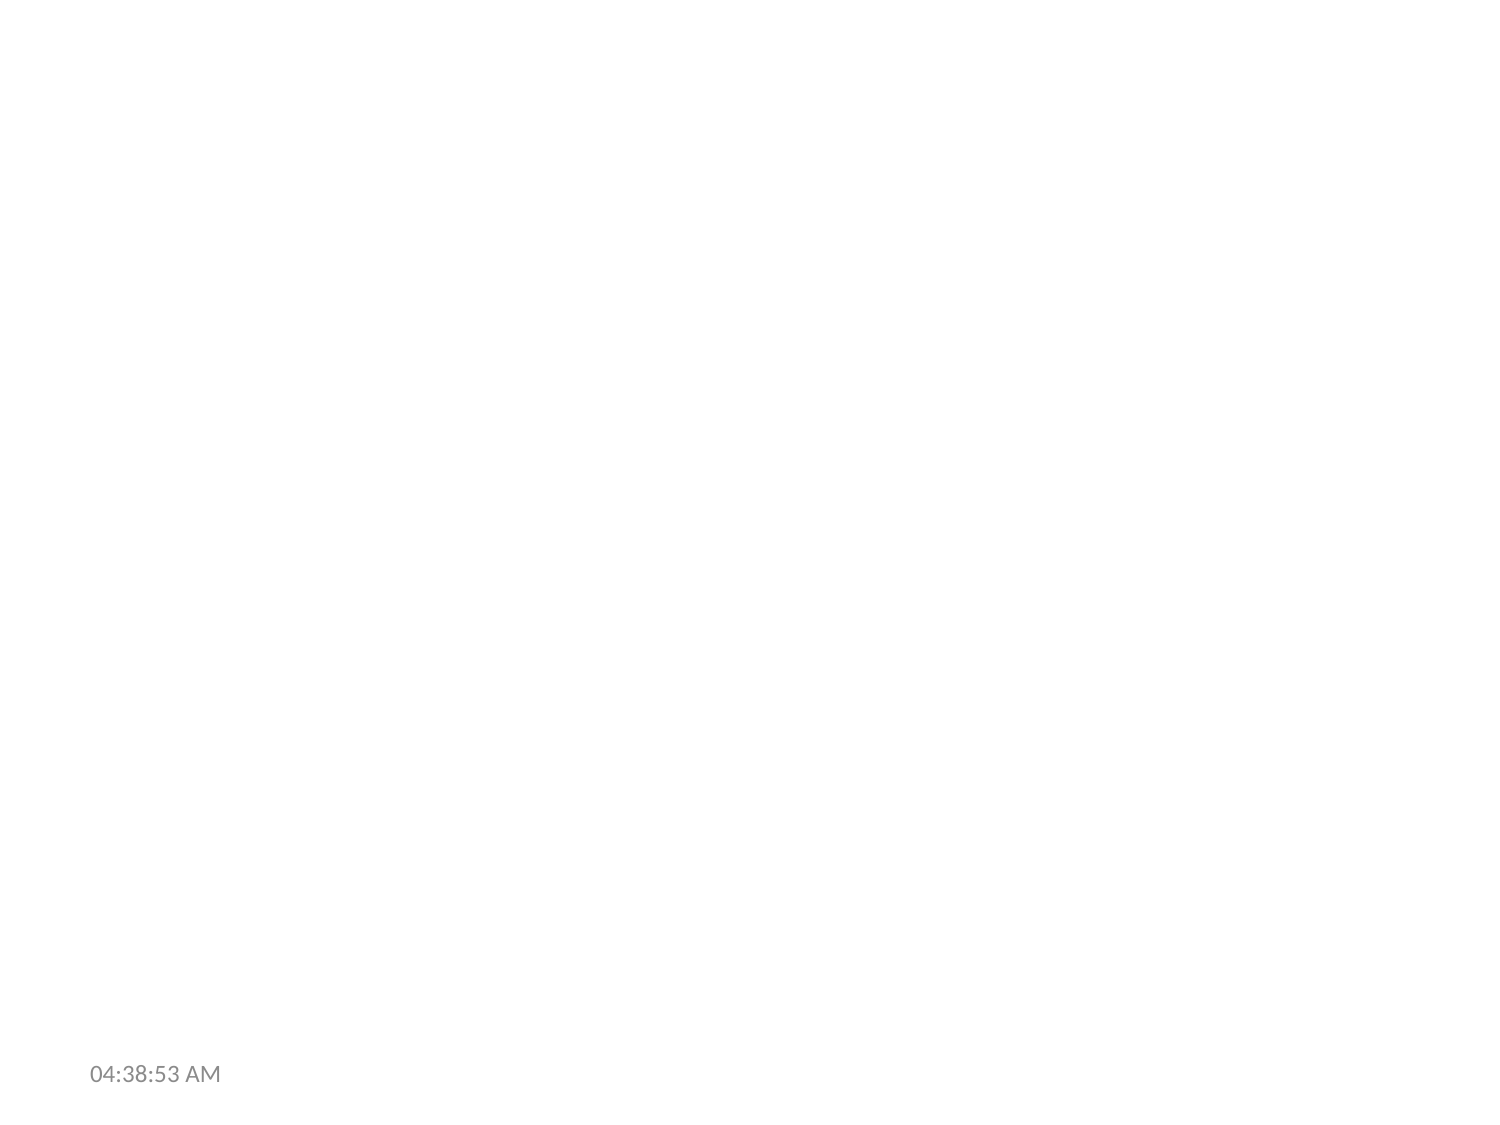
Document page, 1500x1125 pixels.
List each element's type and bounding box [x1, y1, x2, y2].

slide_number [75, 1042, 425, 1103]
